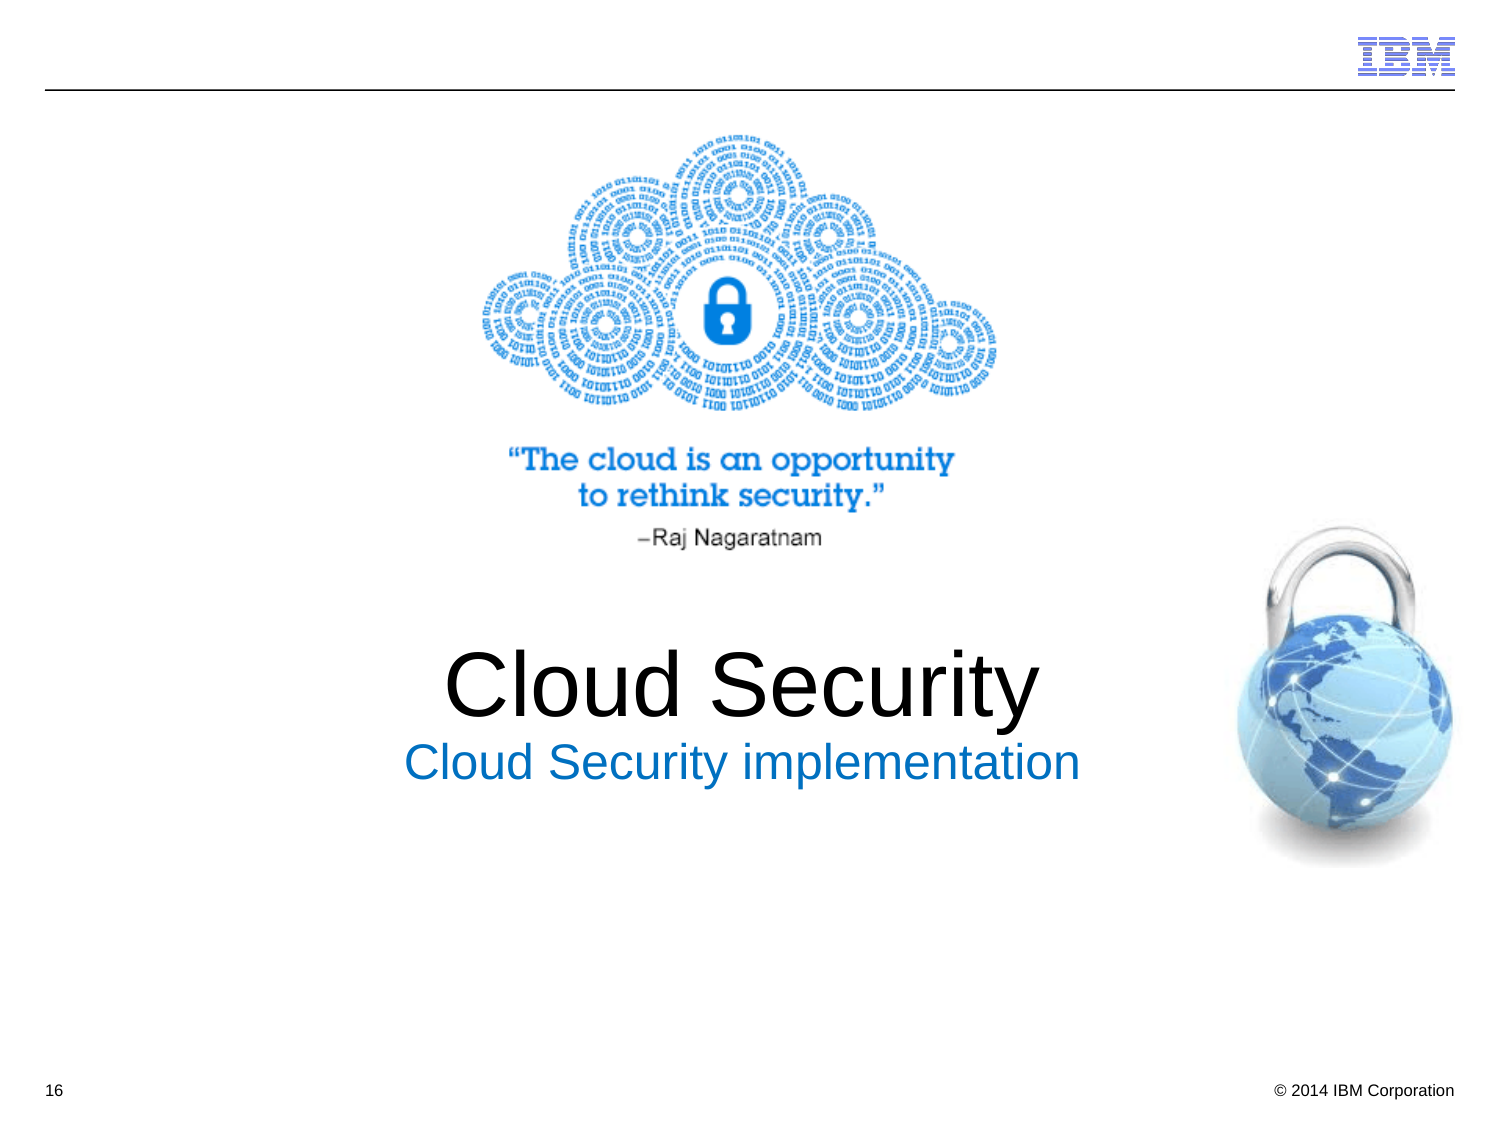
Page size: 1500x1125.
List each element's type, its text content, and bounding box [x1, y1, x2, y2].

picture [472, 126, 1009, 556]
picture [1222, 517, 1464, 868]
title Cloud Security Cloud Security implementation [29, 629, 1217, 736]
slide_number 16 [29, 1072, 91, 1103]
picture [1358, 37, 1455, 76]
